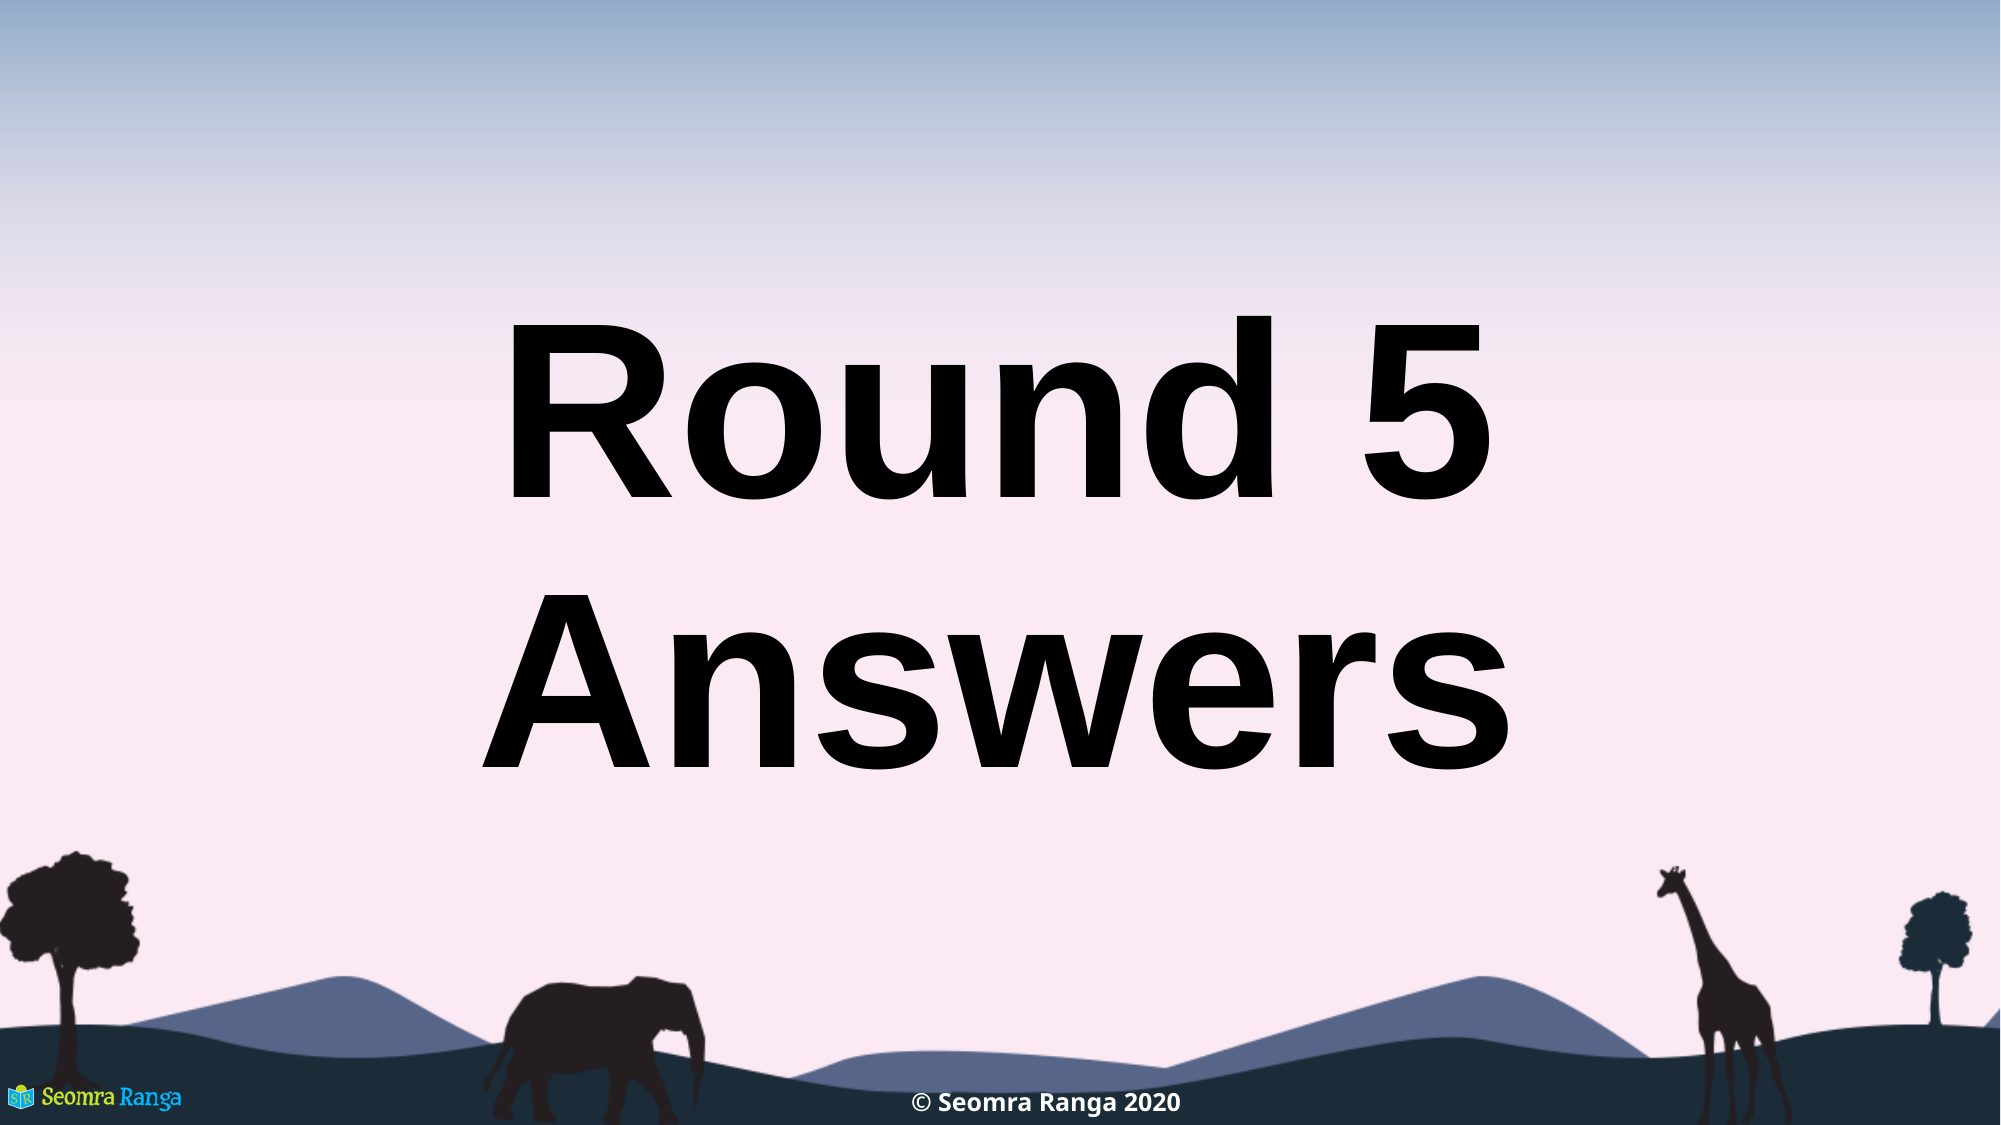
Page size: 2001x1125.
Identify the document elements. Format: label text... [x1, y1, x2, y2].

picture [0, 0, 2001, 1125]
text_box © Seomra Ranga 2020 www.seomraranga.com [762, 1079, 1330, 1125]
list Round 5 Answers [135, 173, 1861, 893]
